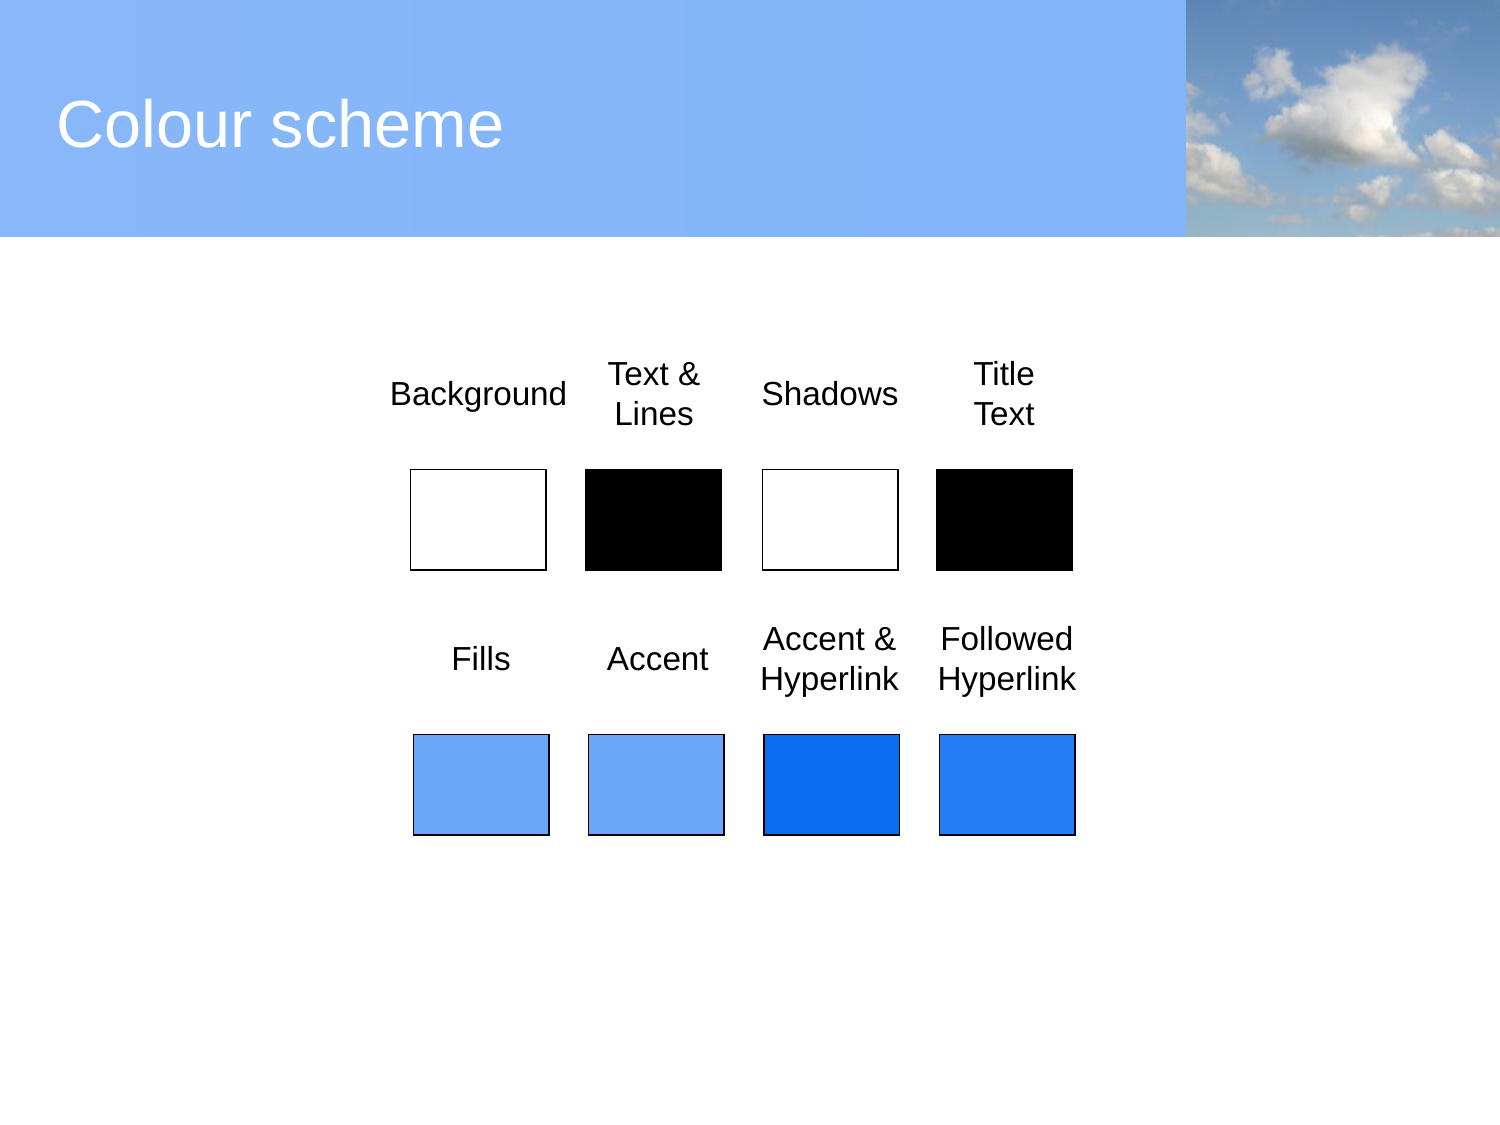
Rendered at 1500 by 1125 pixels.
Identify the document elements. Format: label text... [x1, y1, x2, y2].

text_box Fills [436, 629, 526, 685]
text_box Title Text [958, 344, 1050, 440]
text_box [762, 469, 899, 570]
title Colour scheme [41, 45, 1164, 197]
text_box Shadows [746, 364, 914, 420]
text_box Accent & Hyperlink [745, 609, 914, 705]
picture [1186, 0, 1500, 237]
text_box [588, 734, 725, 835]
text_box [585, 469, 722, 570]
text_box [763, 734, 900, 835]
text_box [413, 734, 549, 835]
text_box Accent [592, 629, 724, 685]
text_box Followed Hyperlink [922, 609, 1092, 704]
text_box Text & Lines [592, 344, 716, 440]
text_box [939, 734, 1075, 835]
text_box Background [374, 364, 583, 420]
text_box [936, 469, 1073, 570]
text_box [410, 469, 547, 570]
